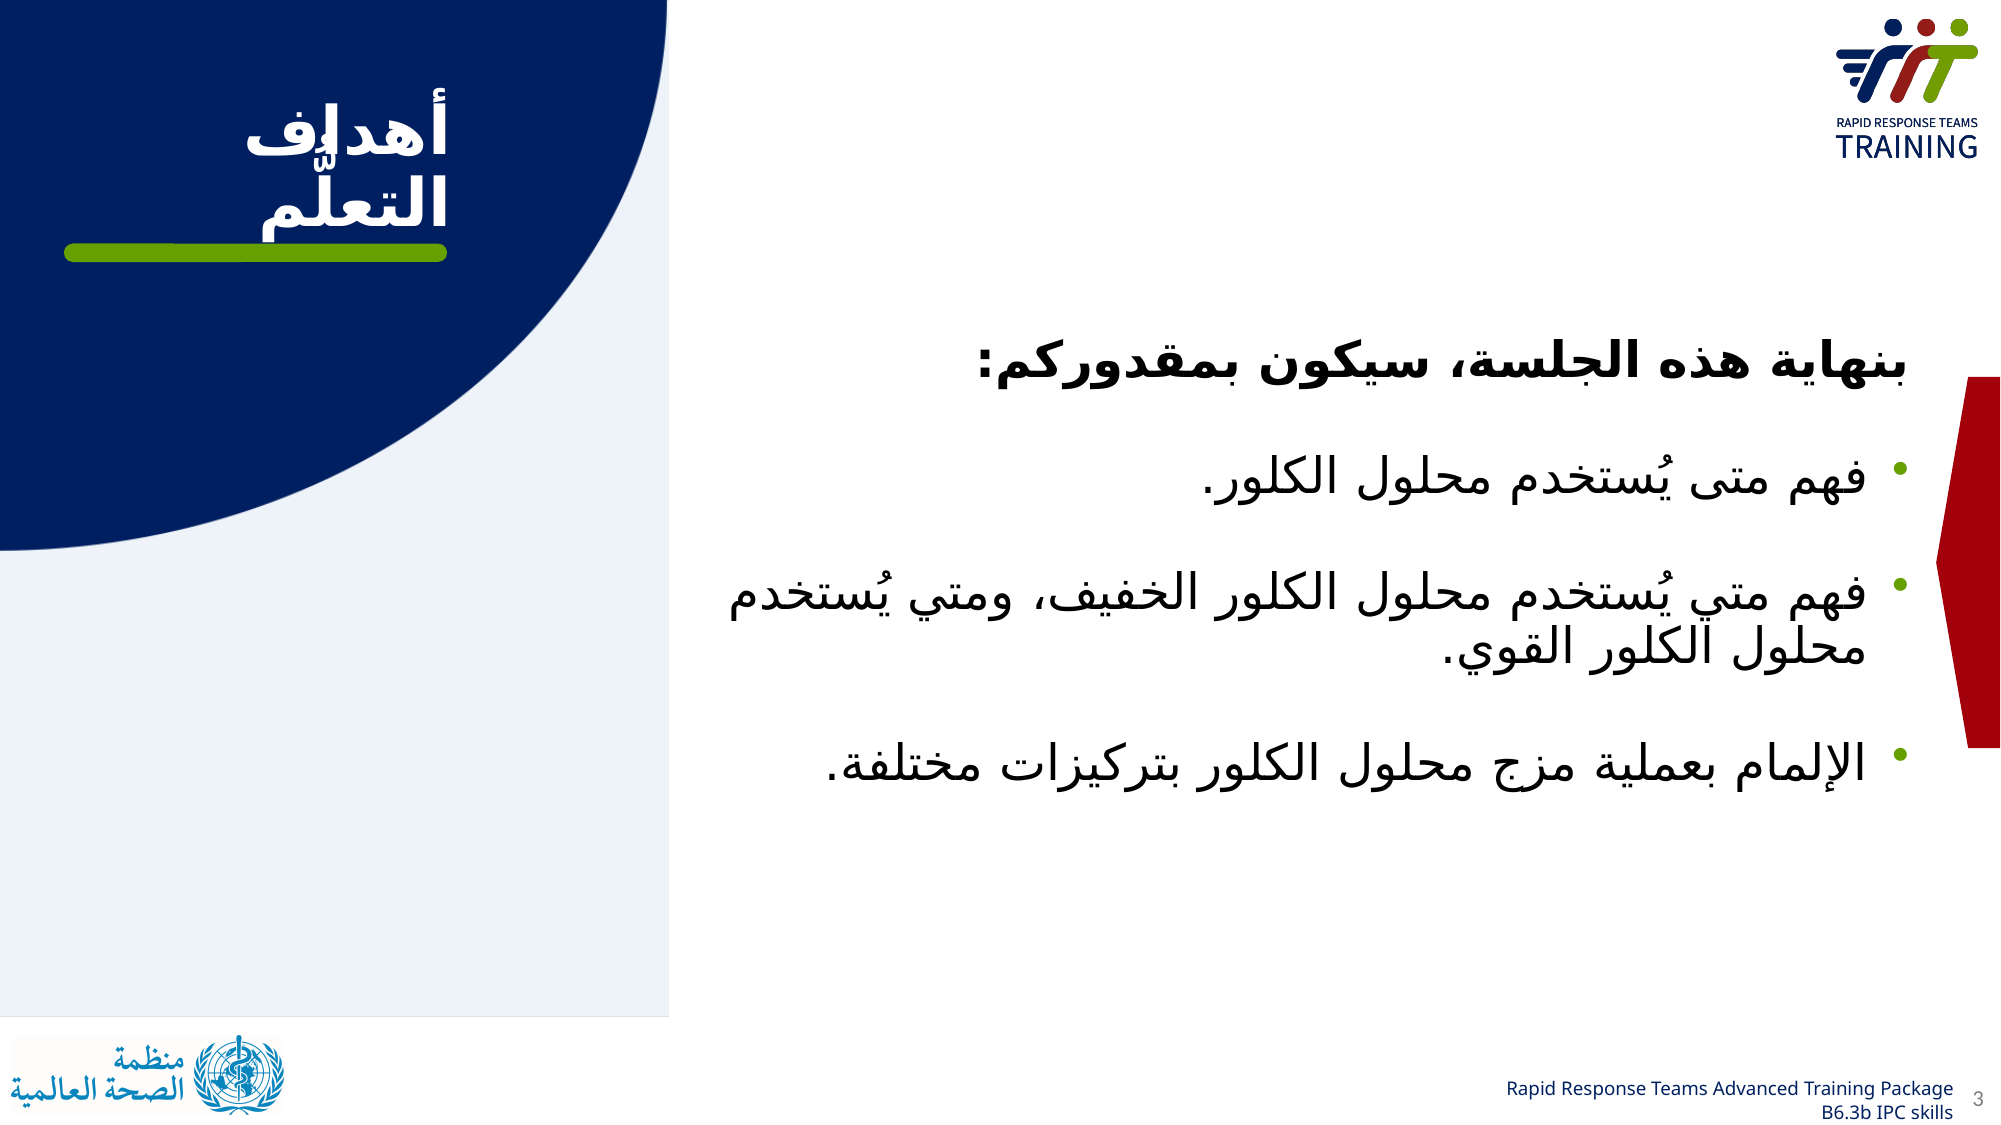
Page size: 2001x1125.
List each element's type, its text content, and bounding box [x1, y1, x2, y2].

text_box أهداف التعلُّم [45, 103, 452, 242]
list بنهاية هذه الجلسة، سيكون بمقدوركم: فهم متى يُستخدم محلول الكلور. فهم متي يُستخدم محلول الكلور الخفيف، ومتي يُستخدم محلول الكلور القوي. الإلمام بعملية مزج محلول الكلور بتركيزات مختلفة. [681, 275, 1918, 850]
picture [11, 1035, 284, 1115]
picture [0, 0, 669, 1018]
picture [241, 1050, 247, 1059]
picture [1835, 19, 1978, 167]
